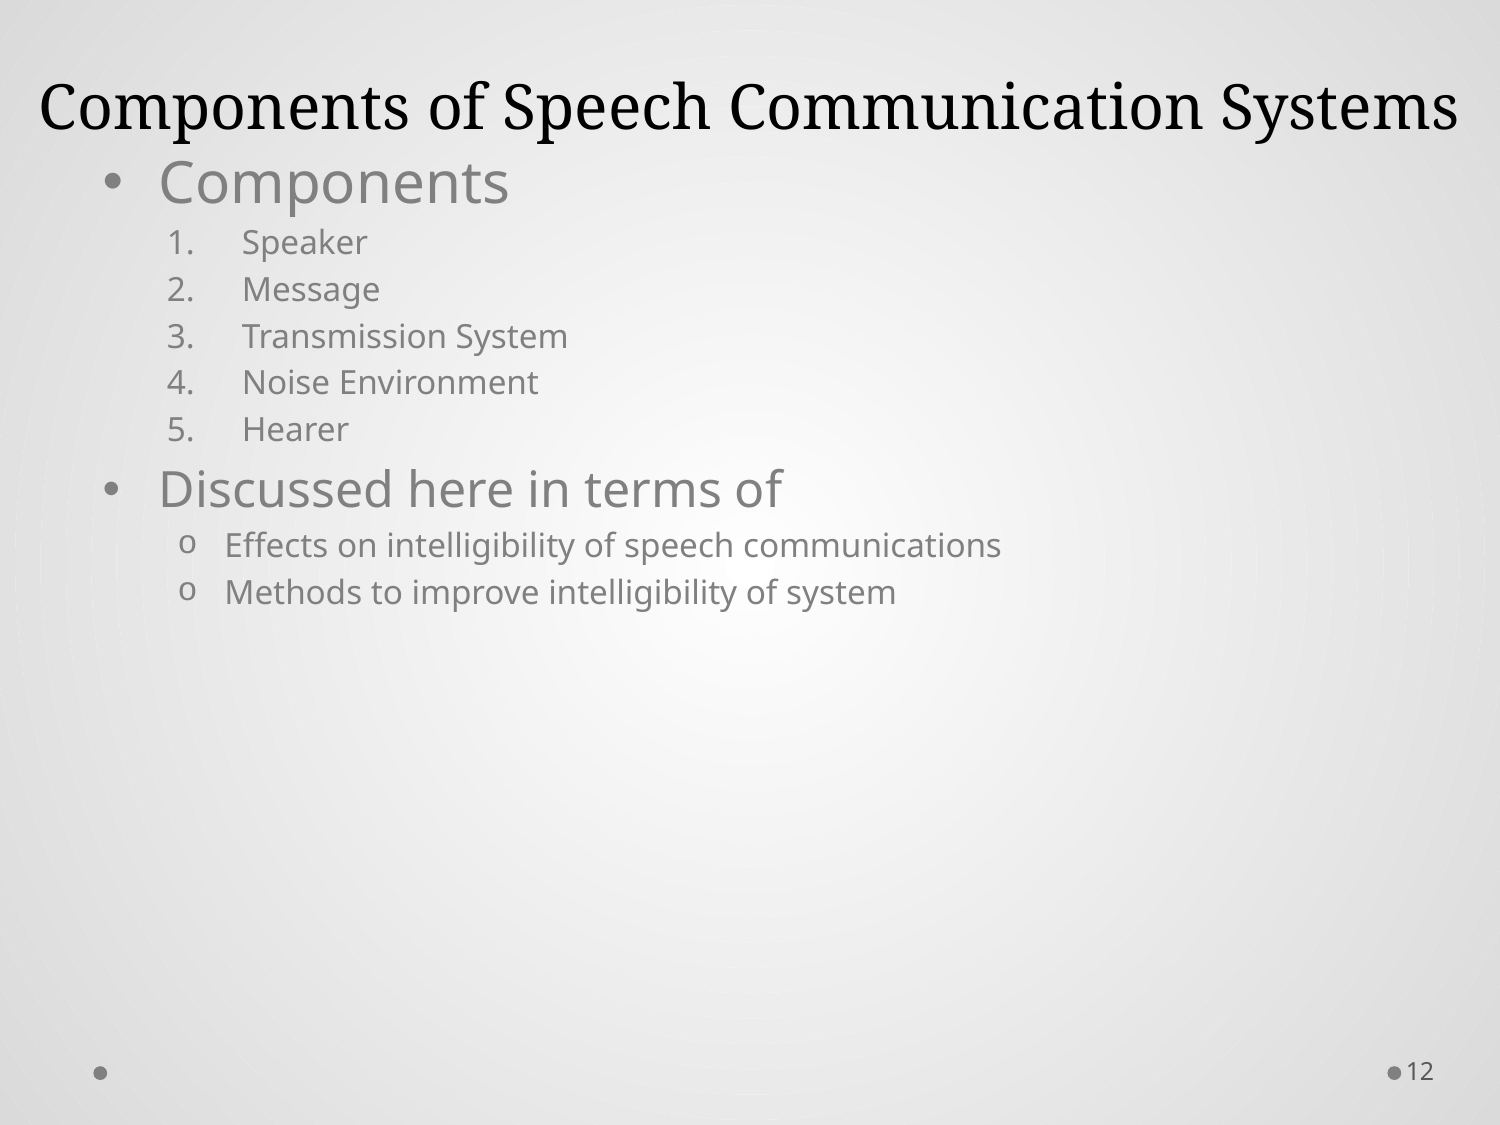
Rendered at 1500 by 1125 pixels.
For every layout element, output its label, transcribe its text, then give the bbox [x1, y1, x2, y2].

list Components Speaker Message Transmission System Noise Environment Hearer Discussed here in terms of Effects on intelligibility of speech communications Methods to improve intelligibility of system [87, 137, 1438, 1113]
title Components of Speech Communication Systems [0, 50, 1500, 150]
slide_number 12 [1401, 1042, 1494, 1103]
